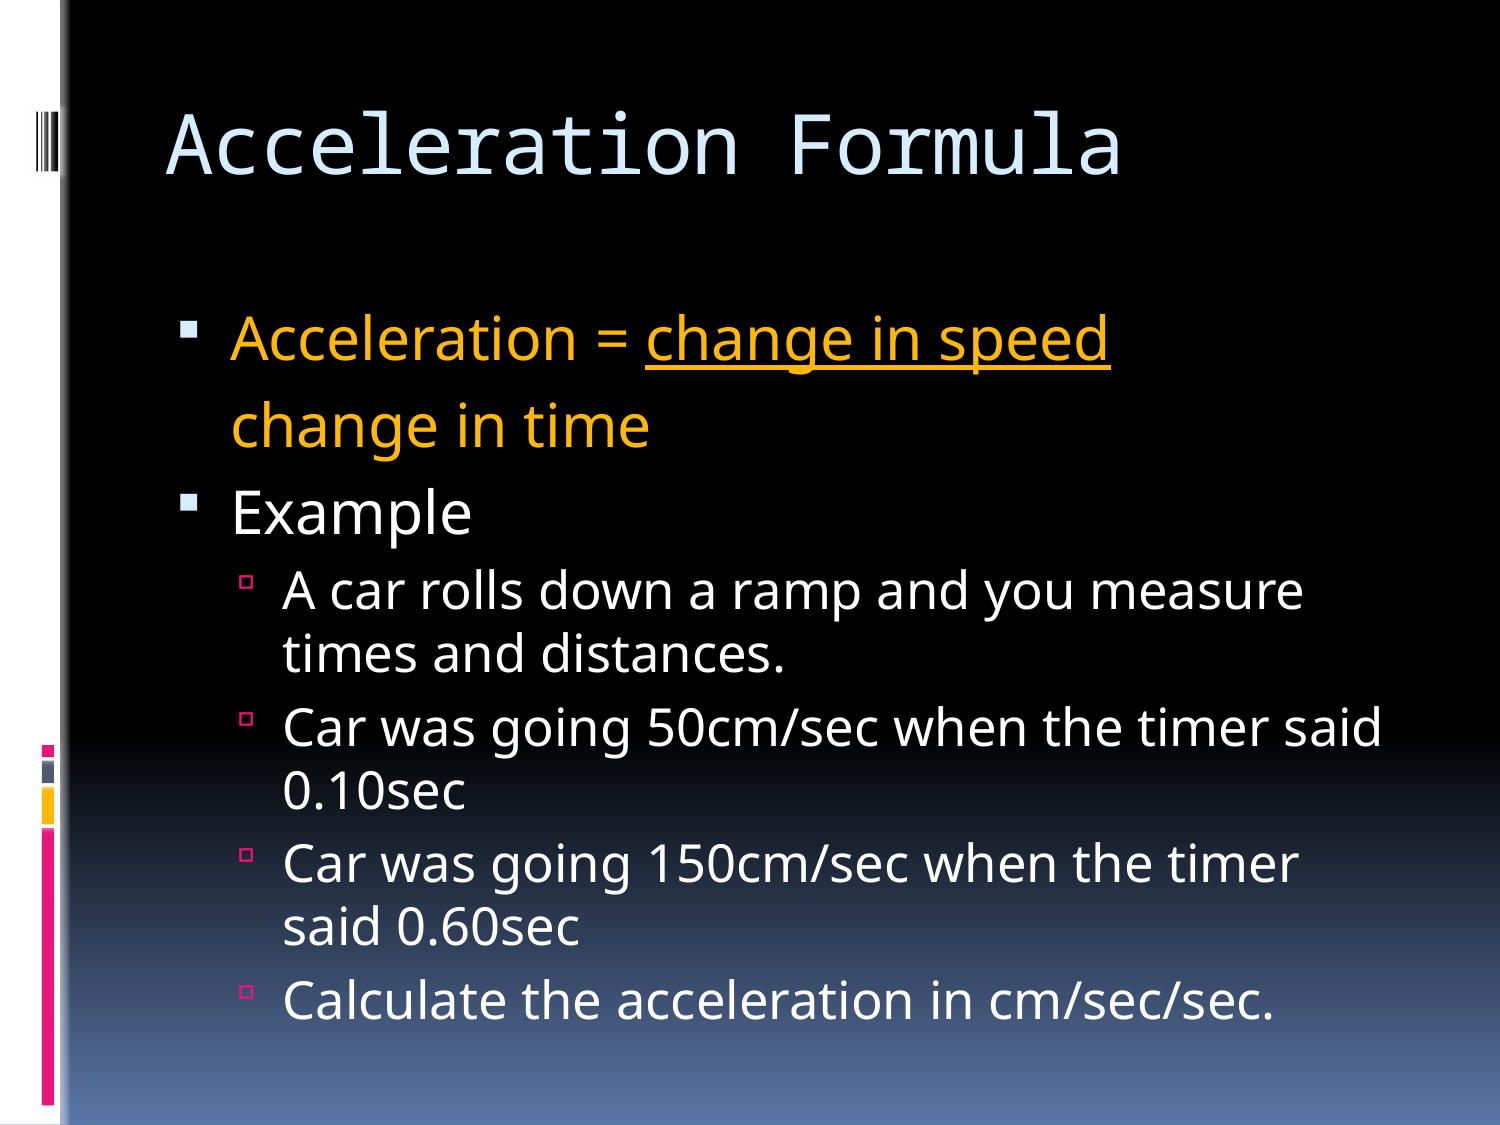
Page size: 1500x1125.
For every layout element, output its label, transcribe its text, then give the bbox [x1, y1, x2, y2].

title Acceleration Formula [150, 83, 1425, 234]
list Acceleration = change in speed change in time Example A car rolls down a ramp and you measure times and distances. Car was going 50cm/sec when the timer said 0.10sec Car was going 150cm/sec when the timer said 0.60sec Calculate the acceleration in cm/sec/sec. [150, 292, 1425, 1043]
